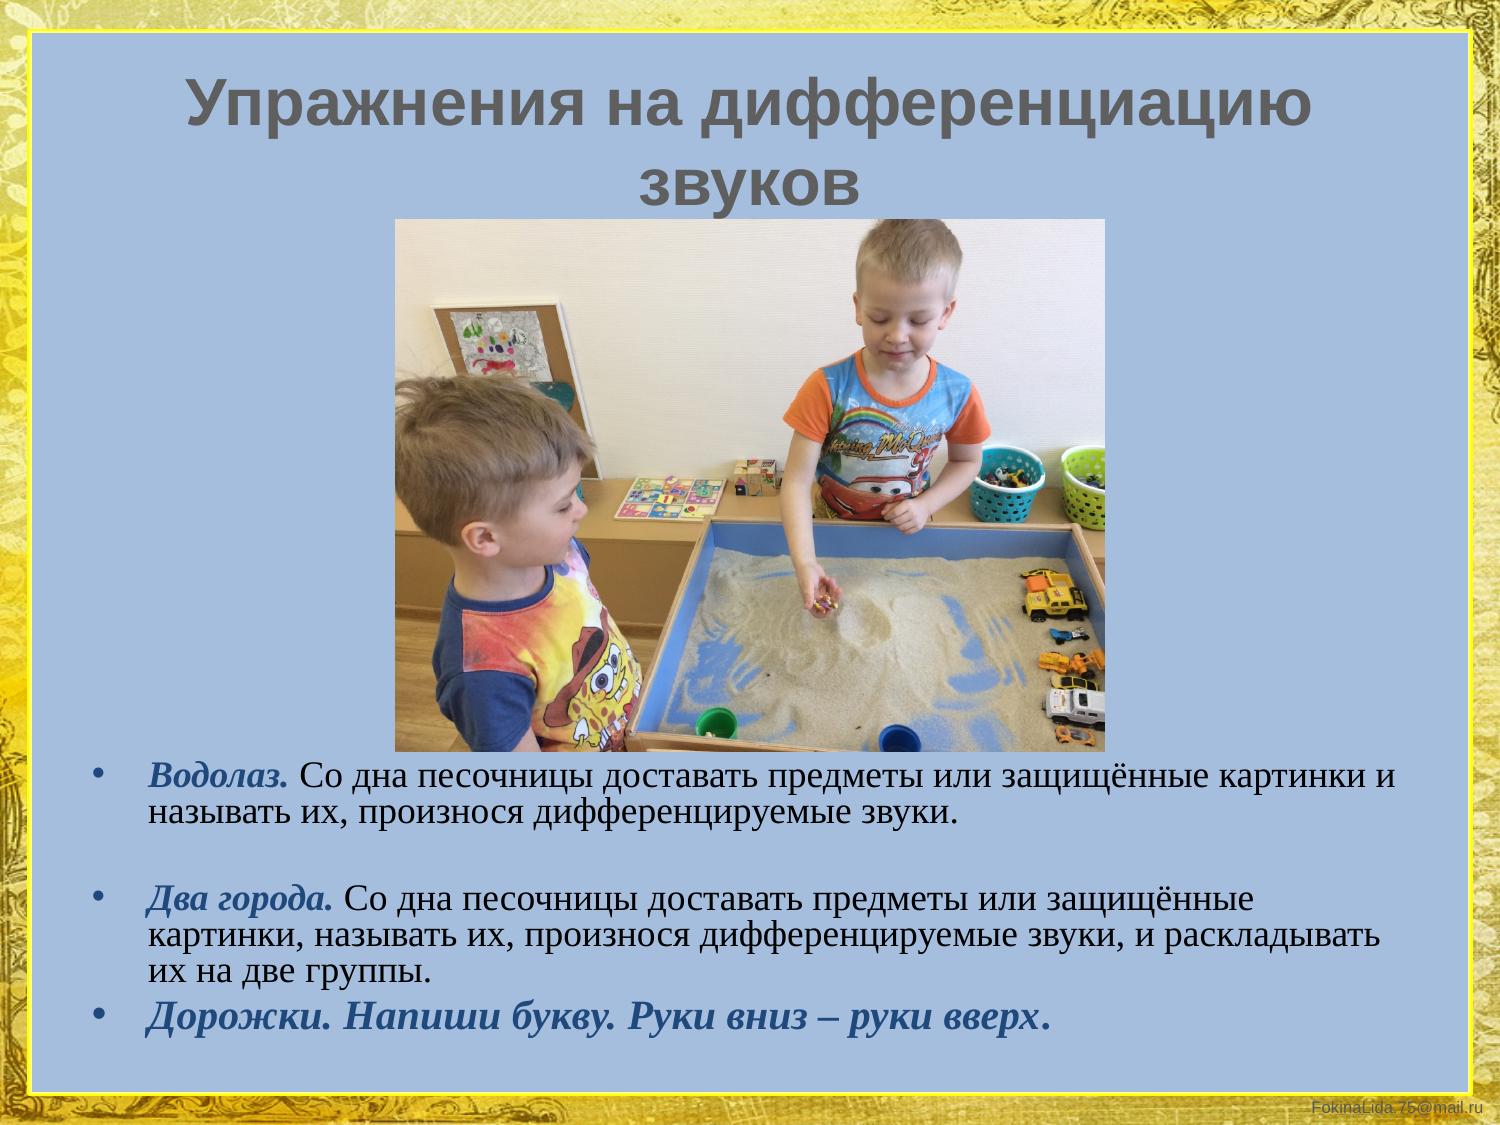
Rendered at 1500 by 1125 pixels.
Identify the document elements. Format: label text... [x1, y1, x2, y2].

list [395, 219, 1105, 753]
list Водолаз. Со дна песочницы доставать предметы или защищённые картинки и называть их, произнося дифференцируемые звуки. Два города. Со дна песочницы доставать предметы или защищённые картинки, называть их, произнося дифференцируемые звуки, и раскладывать их на две группы. Дорожки. Напиши букву. Руки вниз – руки вверх. [76, 751, 1428, 1083]
title Упражнения на дифференциацию звуков [74, 44, 1426, 233]
picture [0, 0, 1500, 1125]
